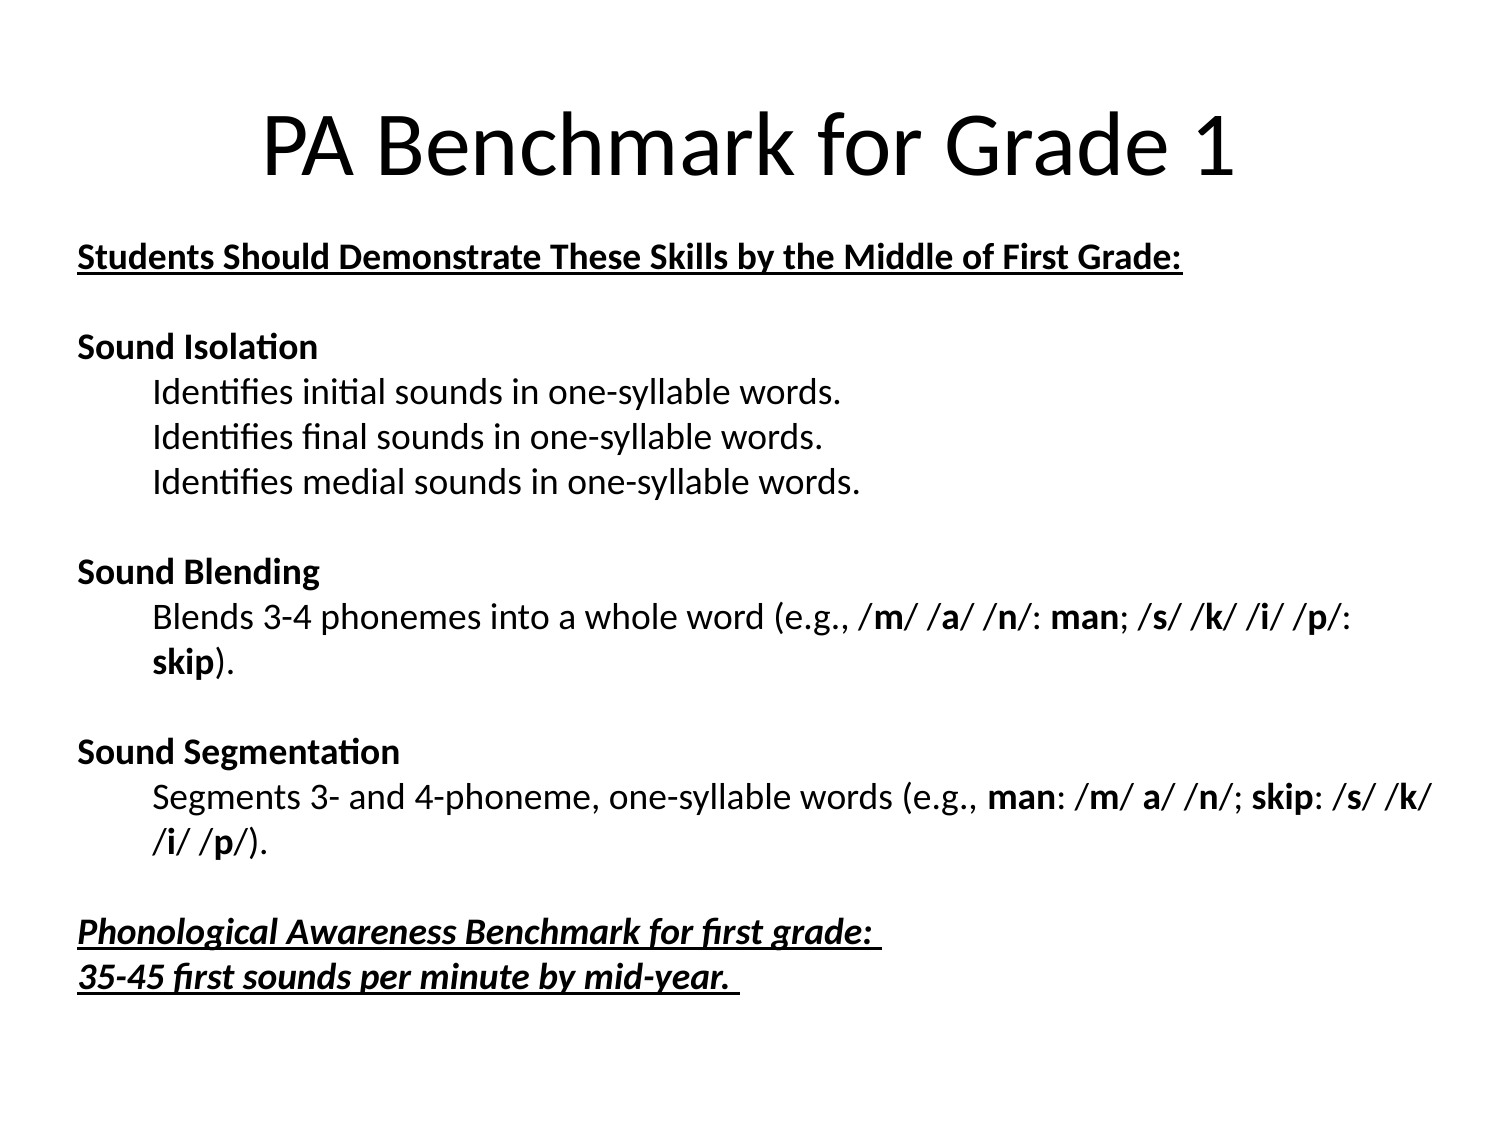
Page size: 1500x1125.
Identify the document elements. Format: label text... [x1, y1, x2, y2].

text_box Students Should Demonstrate These Skills by the Middle of First Grade: Sound Isolation Identifies initial sounds in one-syllable words. Identifies final sounds in one-syllable words. Identifies medial sounds in one-syllable words. Sound Blending Blends 3-4 phonemes into a whole word (e.g., /m/ /a/ /n/: man; /s/ /k/ /i/ /p/: skip). Sound Segmentation Segments 3- and 4-phoneme, one-syllable words (e.g., man: /m/ a/ /n/; skip: /s/ /k/ /i/ /p/). Phonological Awareness Benchmark for first grade: 35-45 first sounds per minute by mid-year. [62, 224, 1450, 1005]
title PA Benchmark for Grade 1 [75, 45, 1425, 224]
